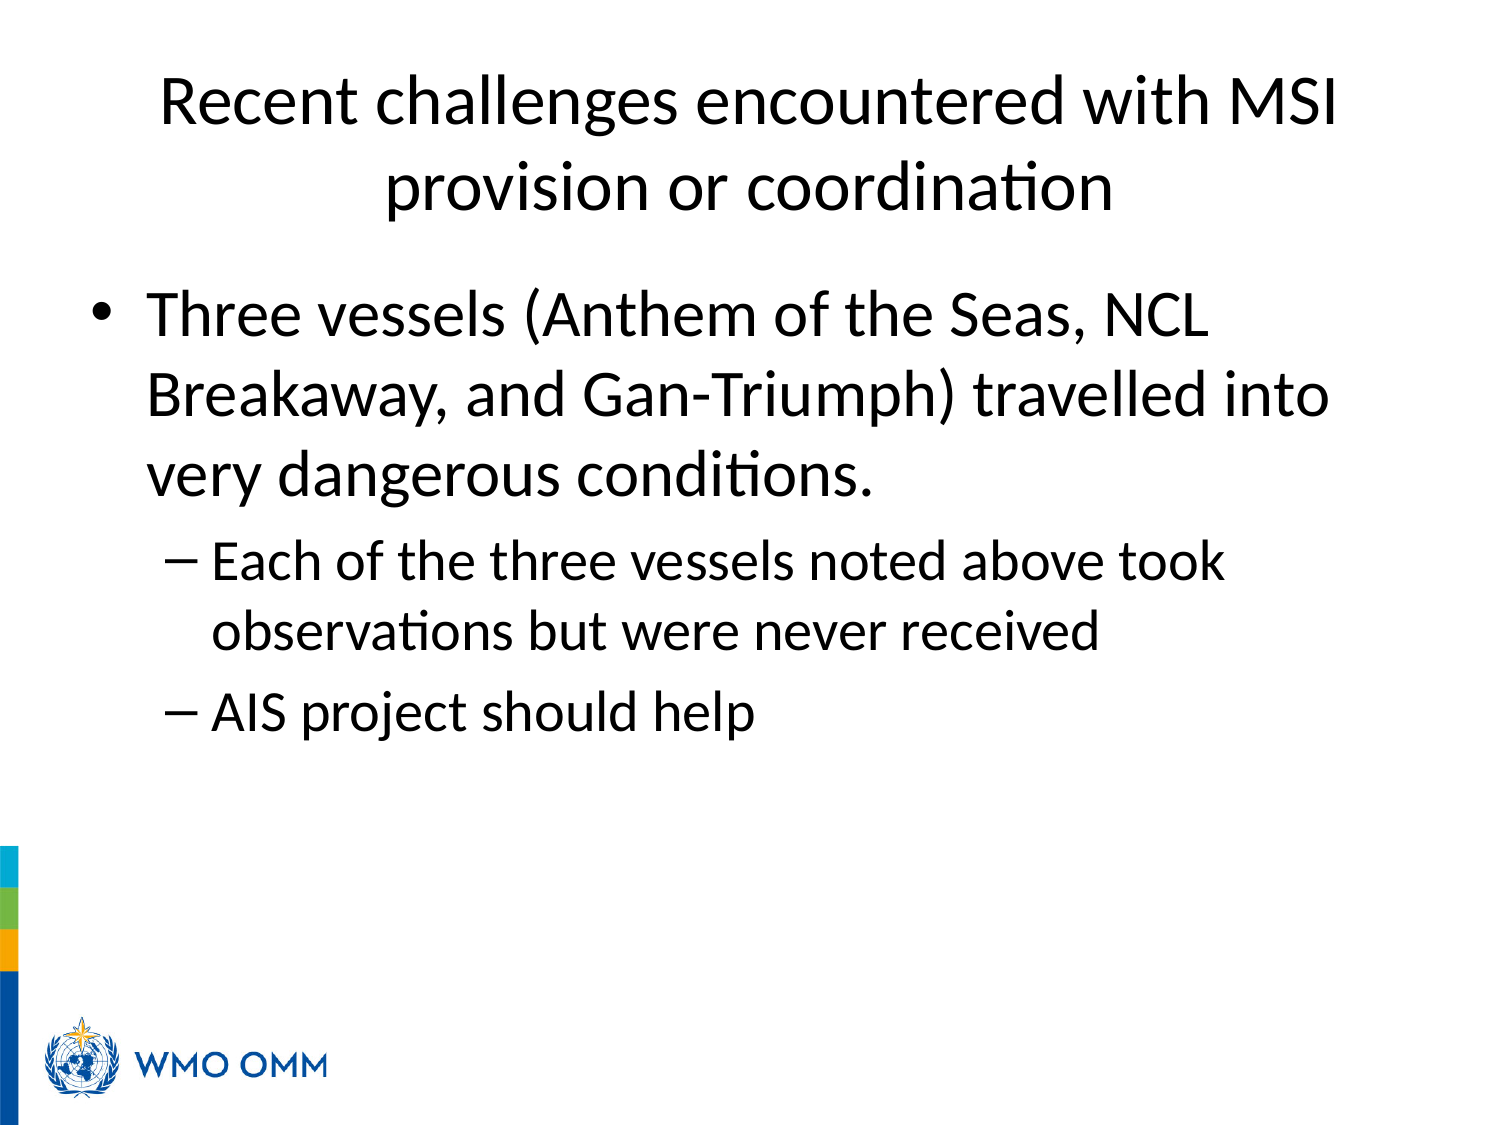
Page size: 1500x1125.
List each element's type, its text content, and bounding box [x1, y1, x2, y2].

picture [0, 845, 327, 1125]
title Recent challenges encountered with MSI provision or coordination [75, 45, 1425, 233]
list Three vessels (Anthem of the Seas, NCL Breakaway, and Gan-Triumph) travelled into very dangerous conditions. Each of the three vessels noted above took observations but were never received AIS project should help [75, 262, 1425, 1005]
